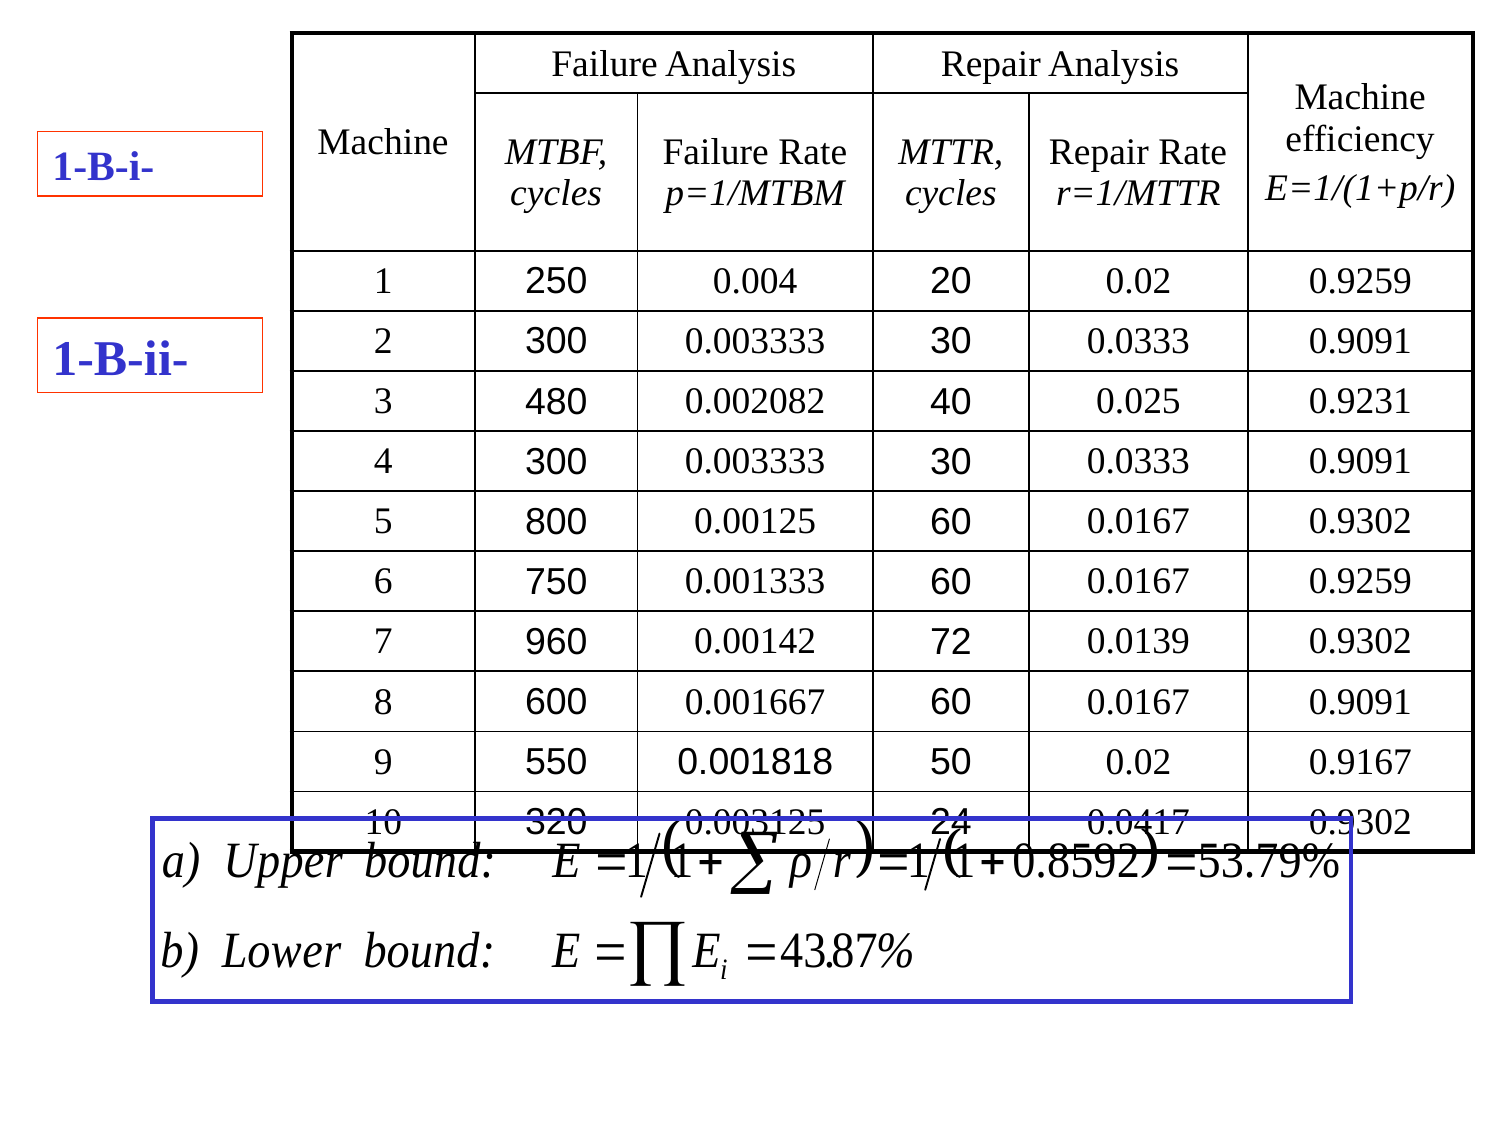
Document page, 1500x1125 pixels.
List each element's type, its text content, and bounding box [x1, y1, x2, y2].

table_header Machine efficiency E=1/(1+p/r) [1249, 35, 1471, 250]
table_cell 10 [294, 792, 474, 816]
table_cell 0.0167 [1030, 552, 1247, 610]
table_cell 3 [294, 372, 474, 430]
table_cell 320 [476, 792, 637, 816]
table_cell 0.00125 [638, 492, 872, 550]
table_cell 60 [874, 492, 1028, 550]
table_cell 0.0333 [1030, 432, 1247, 490]
table_cell MTBF, cycles [476, 94, 637, 250]
table_cell 0.003333 [638, 312, 872, 370]
table_cell 6 [294, 552, 474, 610]
table_cell 24 [874, 792, 1028, 816]
table_cell 1 [294, 252, 474, 310]
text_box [154, 820, 1349, 1000]
table_cell 7 [294, 612, 474, 670]
table_cell 0.0333 [1030, 312, 1247, 370]
table_cell 0.0167 [1030, 672, 1247, 731]
table_cell 0.001333 [638, 552, 872, 610]
table_cell 0.9259 [1249, 552, 1471, 610]
table_cell 0.00142 [638, 612, 872, 670]
table_cell 30 [874, 312, 1028, 370]
table_cell 0.003125 [638, 792, 872, 816]
table_cell 0.02 [1030, 252, 1247, 310]
table_cell 60 [874, 552, 1028, 610]
table_cell 0.9091 [1249, 432, 1471, 490]
table_cell 0.9259 [1249, 252, 1471, 310]
table_cell 0.0139 [1030, 612, 1247, 670]
table_cell 480 [476, 372, 637, 430]
table_cell 300 [476, 432, 637, 490]
table_cell 0.0167 [1030, 492, 1247, 550]
table_cell 0.002082 [638, 372, 872, 430]
table_cell 60 [874, 672, 1028, 731]
table_cell 40 [874, 372, 1028, 430]
table_cell 550 [476, 732, 637, 791]
table_cell 0.9231 [1249, 372, 1471, 430]
table_cell 2 [294, 312, 474, 370]
table_cell 72 [874, 612, 1028, 670]
table_header Failure Analysis [476, 35, 872, 92]
table_cell 300 [476, 312, 637, 370]
table_cell 0.9091 [1249, 672, 1471, 731]
table_cell 800 [476, 492, 637, 550]
table_cell 600 [476, 672, 637, 731]
table_cell Repair Rate r=1/MTTR [1030, 94, 1247, 250]
table_cell 0.0417 [1030, 792, 1247, 816]
table_cell 0.001667 [638, 672, 872, 731]
text_box 1-B-i- [37, 131, 263, 197]
table_header Repair Analysis [874, 35, 1247, 92]
table_cell 250 [476, 252, 637, 310]
table_cell 0.9302 [1249, 792, 1471, 849]
table_cell 30 [874, 432, 1028, 490]
table_cell MTTR, cycles [874, 94, 1028, 250]
table_cell 9 [294, 732, 474, 791]
table_cell 0.001818 [638, 732, 872, 791]
table_cell 8 [294, 672, 474, 731]
table_cell 0.9302 [1249, 492, 1471, 550]
table_header Machine [294, 35, 474, 250]
table_cell 750 [476, 552, 637, 610]
text_box 1-B-ii- [37, 317, 263, 393]
table_cell 0.025 [1030, 372, 1247, 430]
table_cell 4 [294, 432, 474, 490]
table_cell 5 [294, 492, 474, 550]
table_cell 960 [476, 612, 637, 670]
table_cell 0.9167 [1249, 732, 1471, 791]
table_cell 50 [874, 732, 1028, 791]
table_cell Failure Rate p=1/MTBM [638, 94, 872, 250]
table_cell 0.9091 [1249, 312, 1471, 370]
table_cell 20 [874, 252, 1028, 310]
table_cell 0.02 [1030, 732, 1247, 791]
table_cell 0.003333 [638, 432, 872, 490]
table_cell 0.004 [638, 252, 872, 310]
table_cell 0.9302 [1249, 612, 1471, 670]
